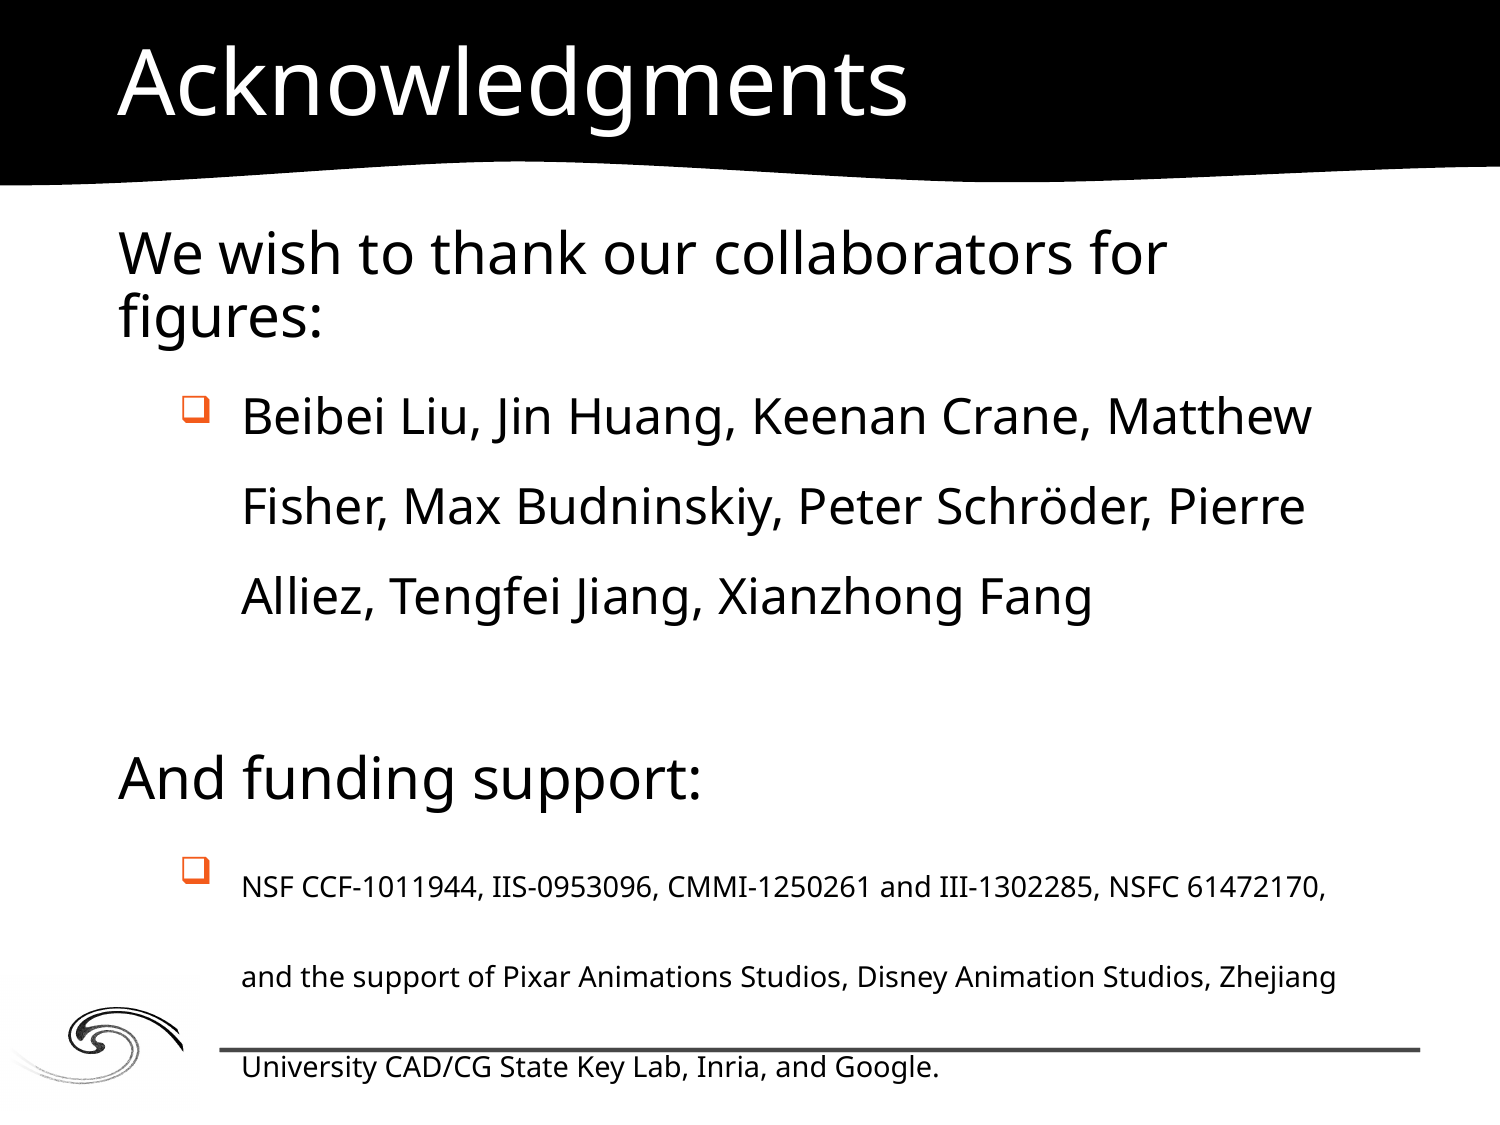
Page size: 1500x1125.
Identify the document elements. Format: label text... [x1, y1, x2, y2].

picture [0, 975, 200, 1111]
list We wish to thank our collaborators for figures: Beibei Liu, Jin Huang, Keenan Crane, Matthew Fisher, Max Budninskiy, Peter Schröder, Pierre Alliez, Tengfei Jiang, Xianzhong Fang And funding support: NSF CCF-1011944, IIS-0953096, CMMI-1250261 and III-1302285, NSFC 61472170, and the support of Pixar Animations Studios, Disney Animation Studios, Zhejiang University CAD/CG State Key Lab, Inria, and Google. [103, 216, 1397, 1029]
title Acknowledgments [102, 0, 1397, 195]
